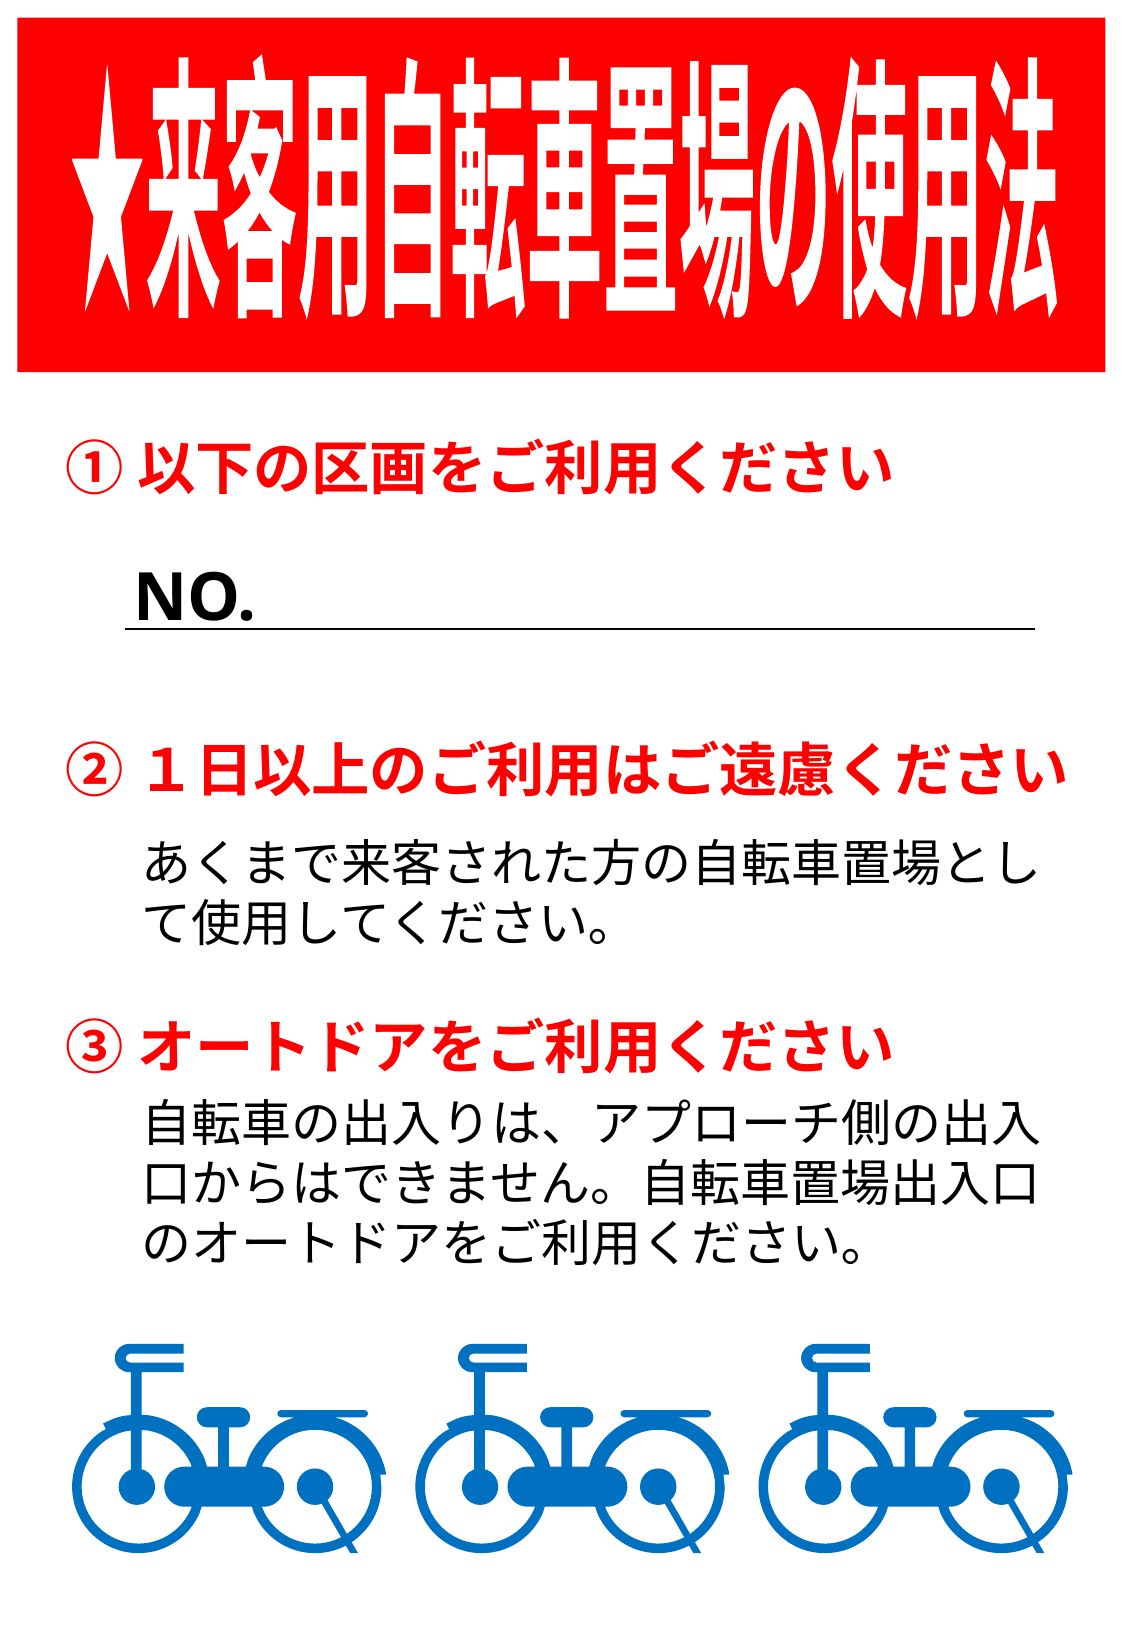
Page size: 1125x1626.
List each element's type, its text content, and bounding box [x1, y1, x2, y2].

text_box あくまで来客された方の自転車置場として使用してください｡ [126, 823, 1058, 959]
text_box NO. [118, 546, 1035, 642]
text_box [15, 16, 1108, 374]
text_box ①以下の区画をご利用ください [50, 423, 1087, 509]
text_box ②１日以上のご利用はご遠慮ください [50, 726, 1087, 811]
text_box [758, 1343, 1073, 1554]
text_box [71, 1343, 387, 1554]
text_box ③オートドアをご利用ください [50, 1002, 1087, 1088]
text_box 自転車の出入りは、アプローチ側の出入口からはできません。自転車置場出入口のオートドアをご利用ください｡ [126, 1088, 1058, 1279]
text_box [415, 1343, 730, 1554]
